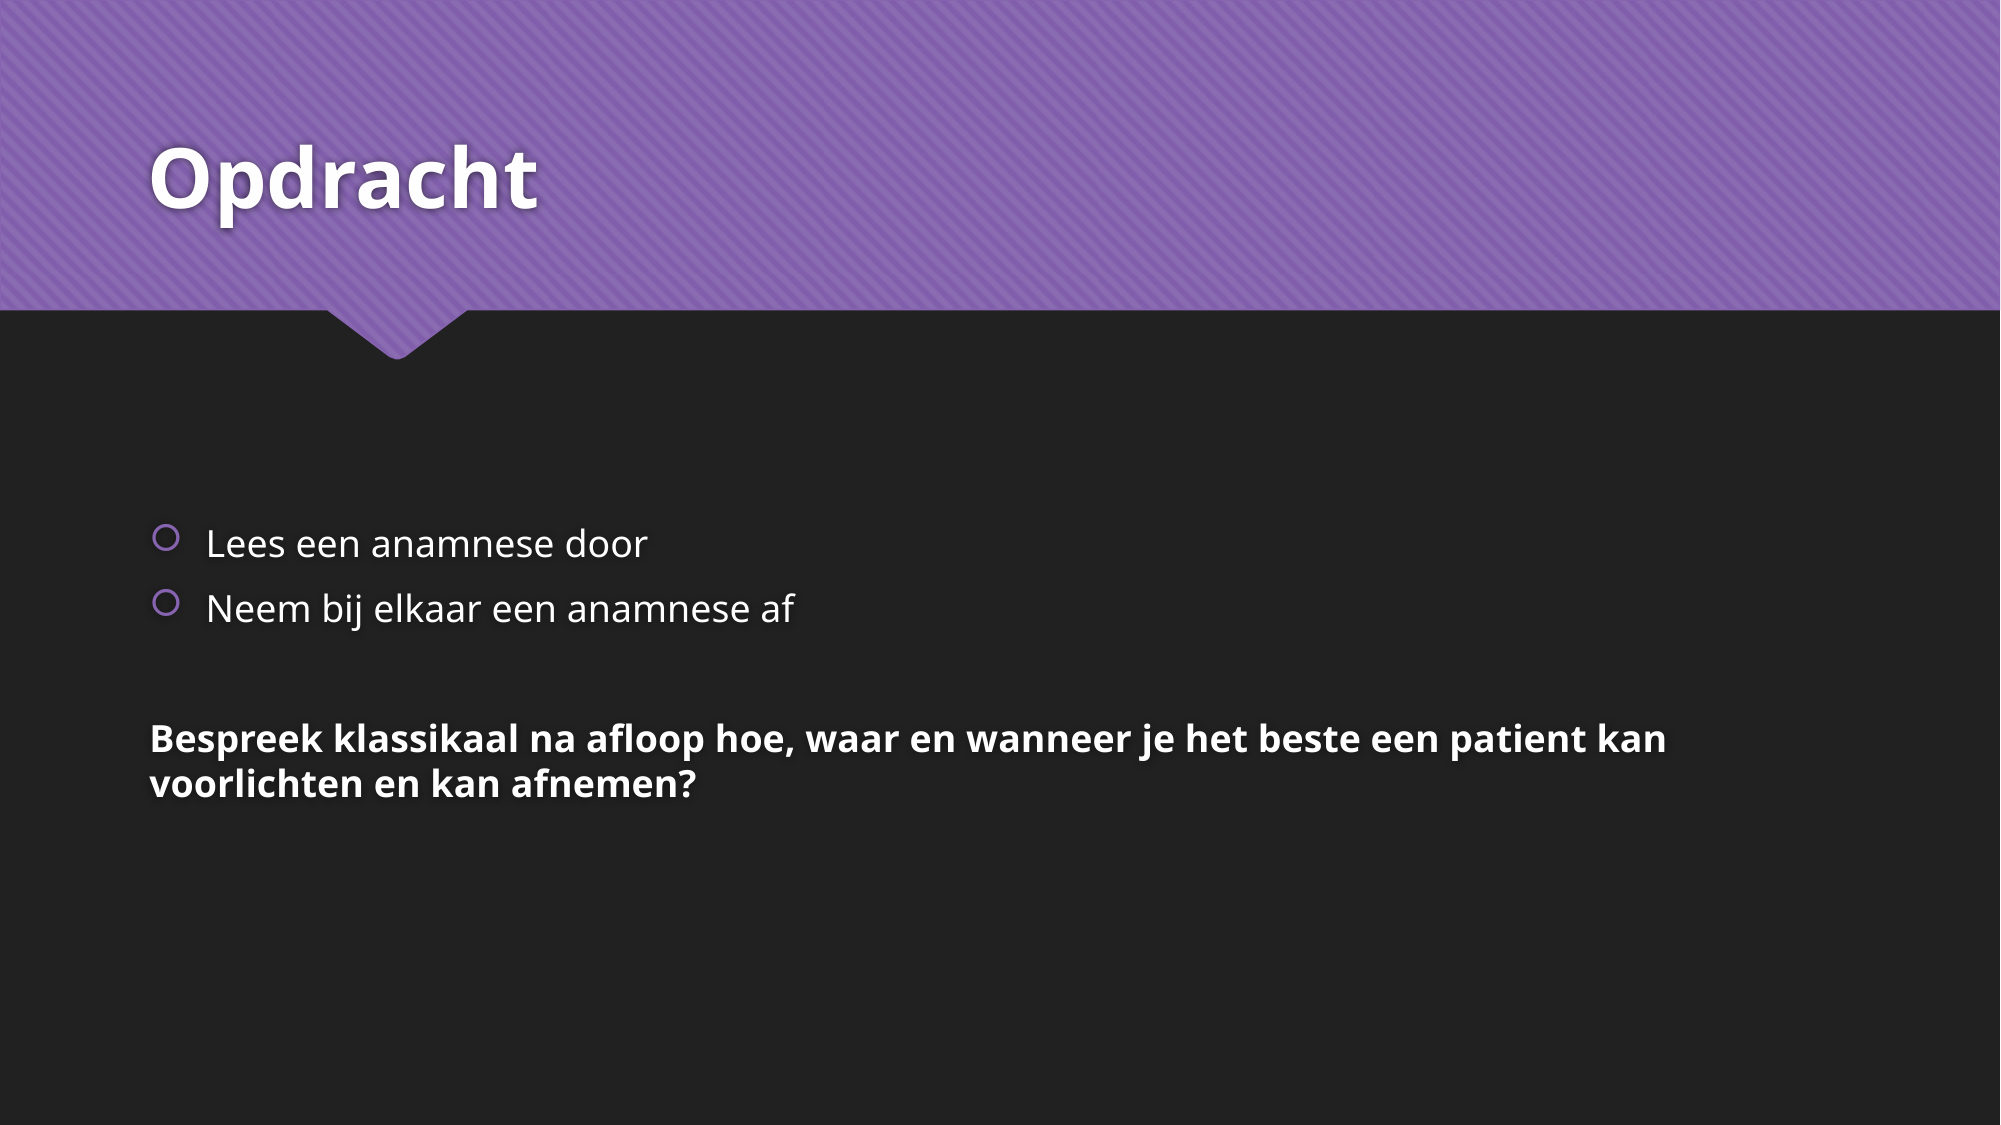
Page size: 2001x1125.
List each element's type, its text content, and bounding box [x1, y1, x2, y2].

title Opdracht [132, 73, 1868, 233]
list Lees een anamnese door Neem bij elkaar een anamnese af Bespreek klassikaal na afloop hoe, waar en wanneer je het beste een patient kan voorlichten en kan afnemen? [134, 364, 1866, 962]
